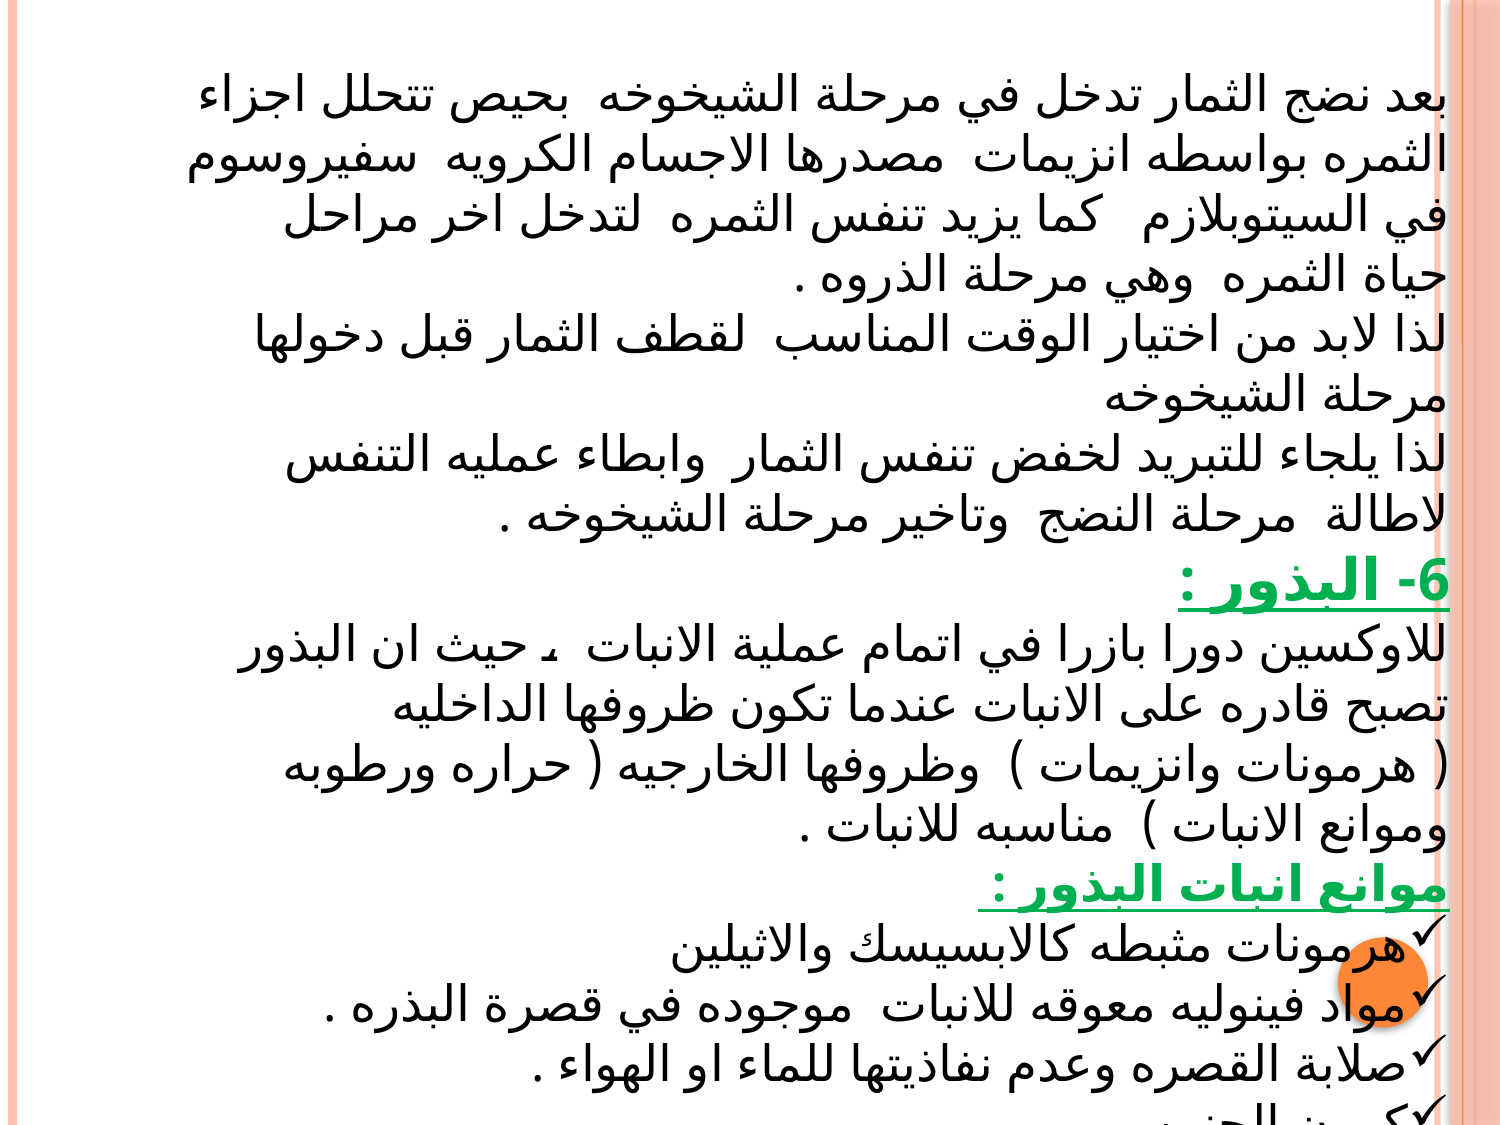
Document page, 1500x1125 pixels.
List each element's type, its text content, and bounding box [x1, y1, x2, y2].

text_box بعد نضج الثمار تدخل في مرحلة الشيخوخه بحيص تتحلل اجزاء الثمره بواسطه انزيمات مصدرها الاجسام الكرويه سفيروسوم في السيتوبلازم كما يزيد تنفس الثمره لتدخل اخر مراحل حياة الثمره وهي مرحلة الذروه . لذا لابد من اختيار الوقت المناسب لقطف الثمار قبل دخولها مرحلة الشيخوخه لذا يلجاء للتبريد لخفض تنفس الثمار وابطاء عمليه التنفس لاطالة مرحلة النضج وتاخير مرحلة الشيخوخه . 6- البذور : للاوكسين دورا بازرا في اتمام عملية الانبات ، حيث ان البذور تصبح قادره على الانبات عندما تكون ظروفها الداخليه ( هرمونات وانزيمات ) وظروفها الخارجيه ( حراره ورطوبه وموانع الانبات ) مناسبه للانبات . موانع انبات البذور : هرمونات مثبطه كالابسيسك والاثيلين مواد فينوليه معوقه للانبات موجوده في قصرة البذره . صلابة القصره وعدم نفاذيتها للماء او الهواء . كمون الجنين [171, 54, 1465, 1125]
